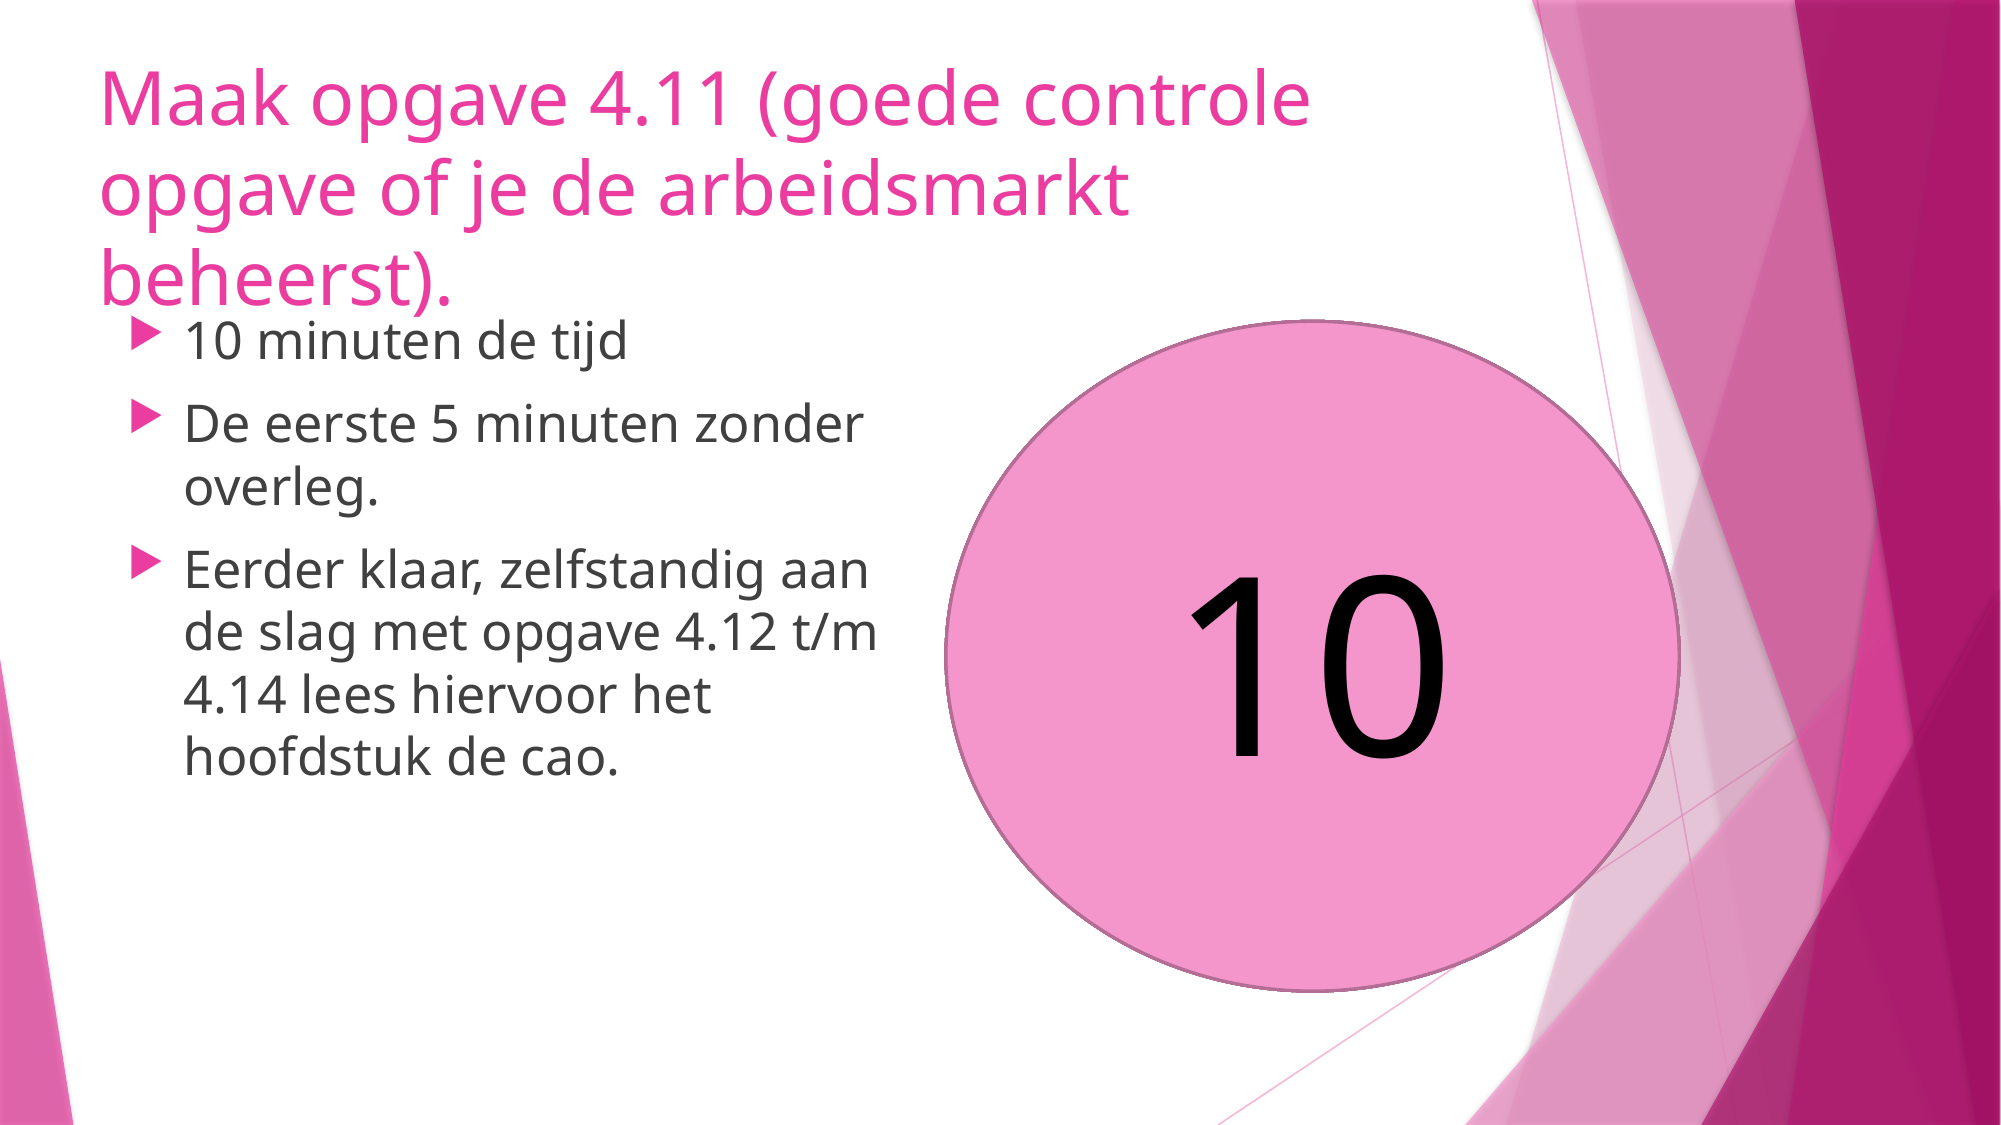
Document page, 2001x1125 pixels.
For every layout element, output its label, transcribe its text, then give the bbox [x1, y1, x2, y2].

list 10 minuten de tijd De eerste 5 minuten zonder overleg. Eerder klaar, zelfstandig aan de slag met opgave 4.12 t/m 4.14 lees hiervoor het hoofdstuk de cao. [112, 299, 896, 992]
text_box 10 [944, 319, 1681, 993]
title Maak opgave 4.11 (goede controle opgave of je de arbeidsmarkt beheerst). [83, 42, 1494, 260]
